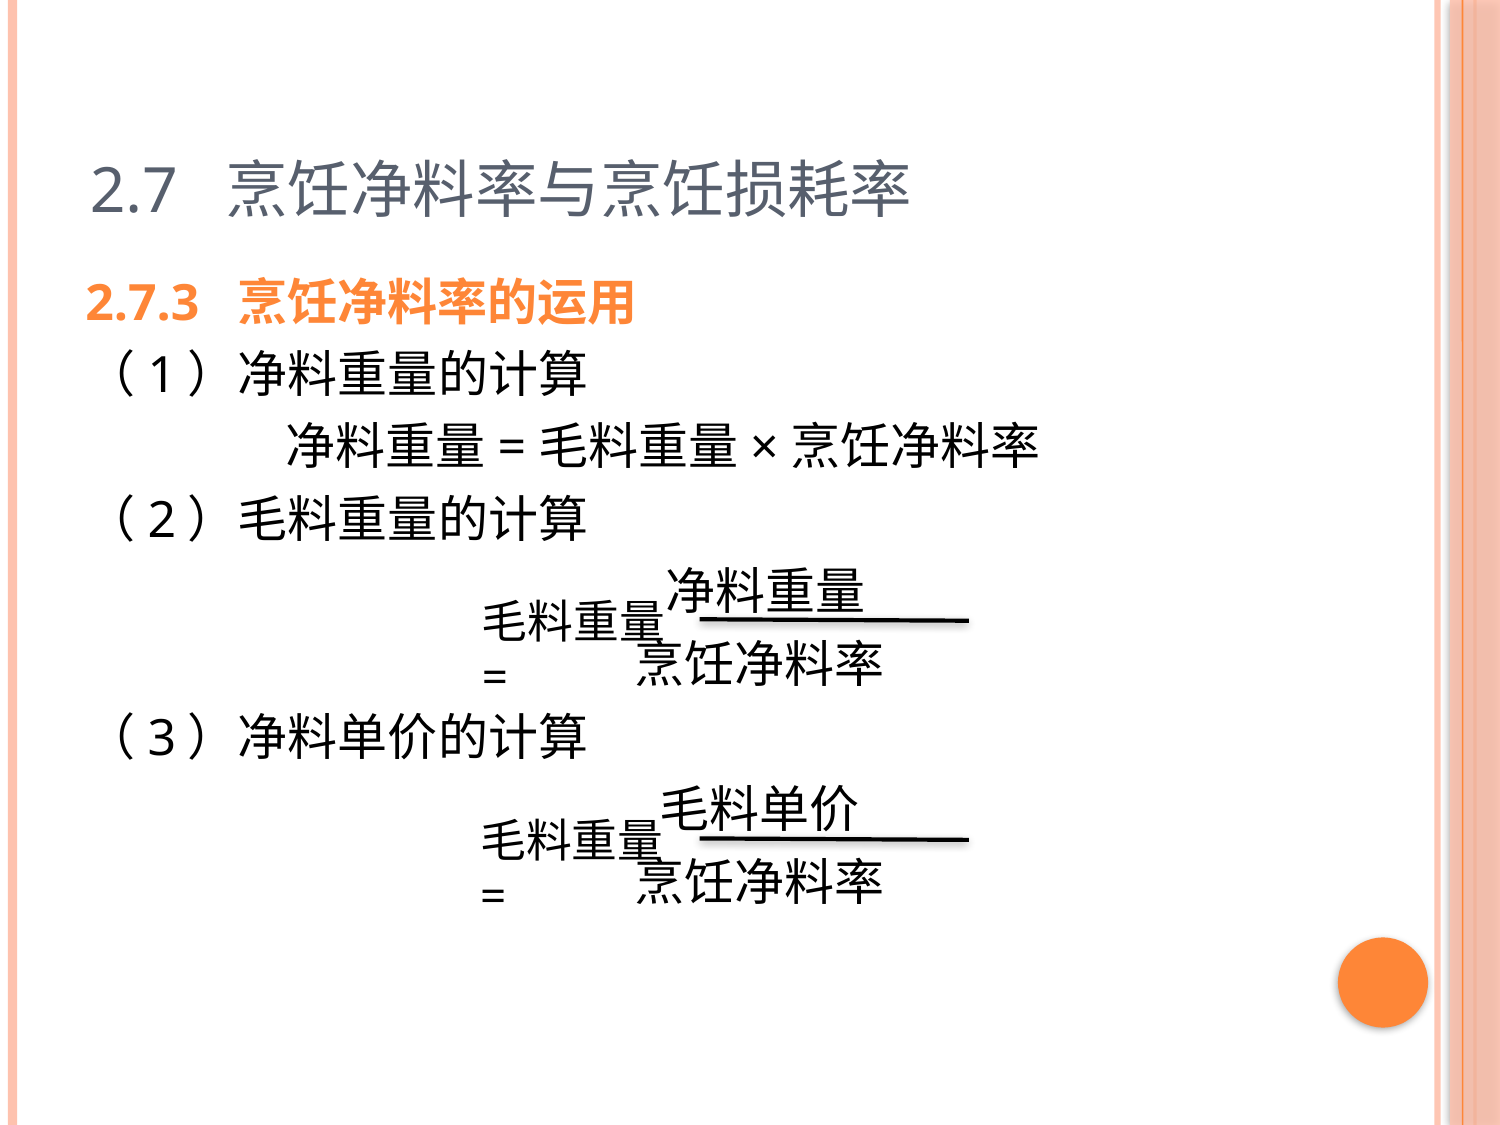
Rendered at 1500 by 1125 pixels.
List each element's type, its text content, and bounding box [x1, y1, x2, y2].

title 2.7 烹饪净料率与烹饪损耗率 [75, 45, 1300, 233]
text_box 毛料重量= [467, 584, 712, 710]
text_box 毛料重量= [465, 804, 710, 929]
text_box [699, 837, 970, 841]
list 2.7.3 烹饪净料率的运用 （1）净料重量的计算 净料重量=毛料重量×烹饪净料率 （2）毛料重量的计算 净料重量 烹饪净料率 （3）净料单价的计算 毛料单价 烹饪净料率 [70, 262, 1324, 1063]
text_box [699, 618, 970, 622]
